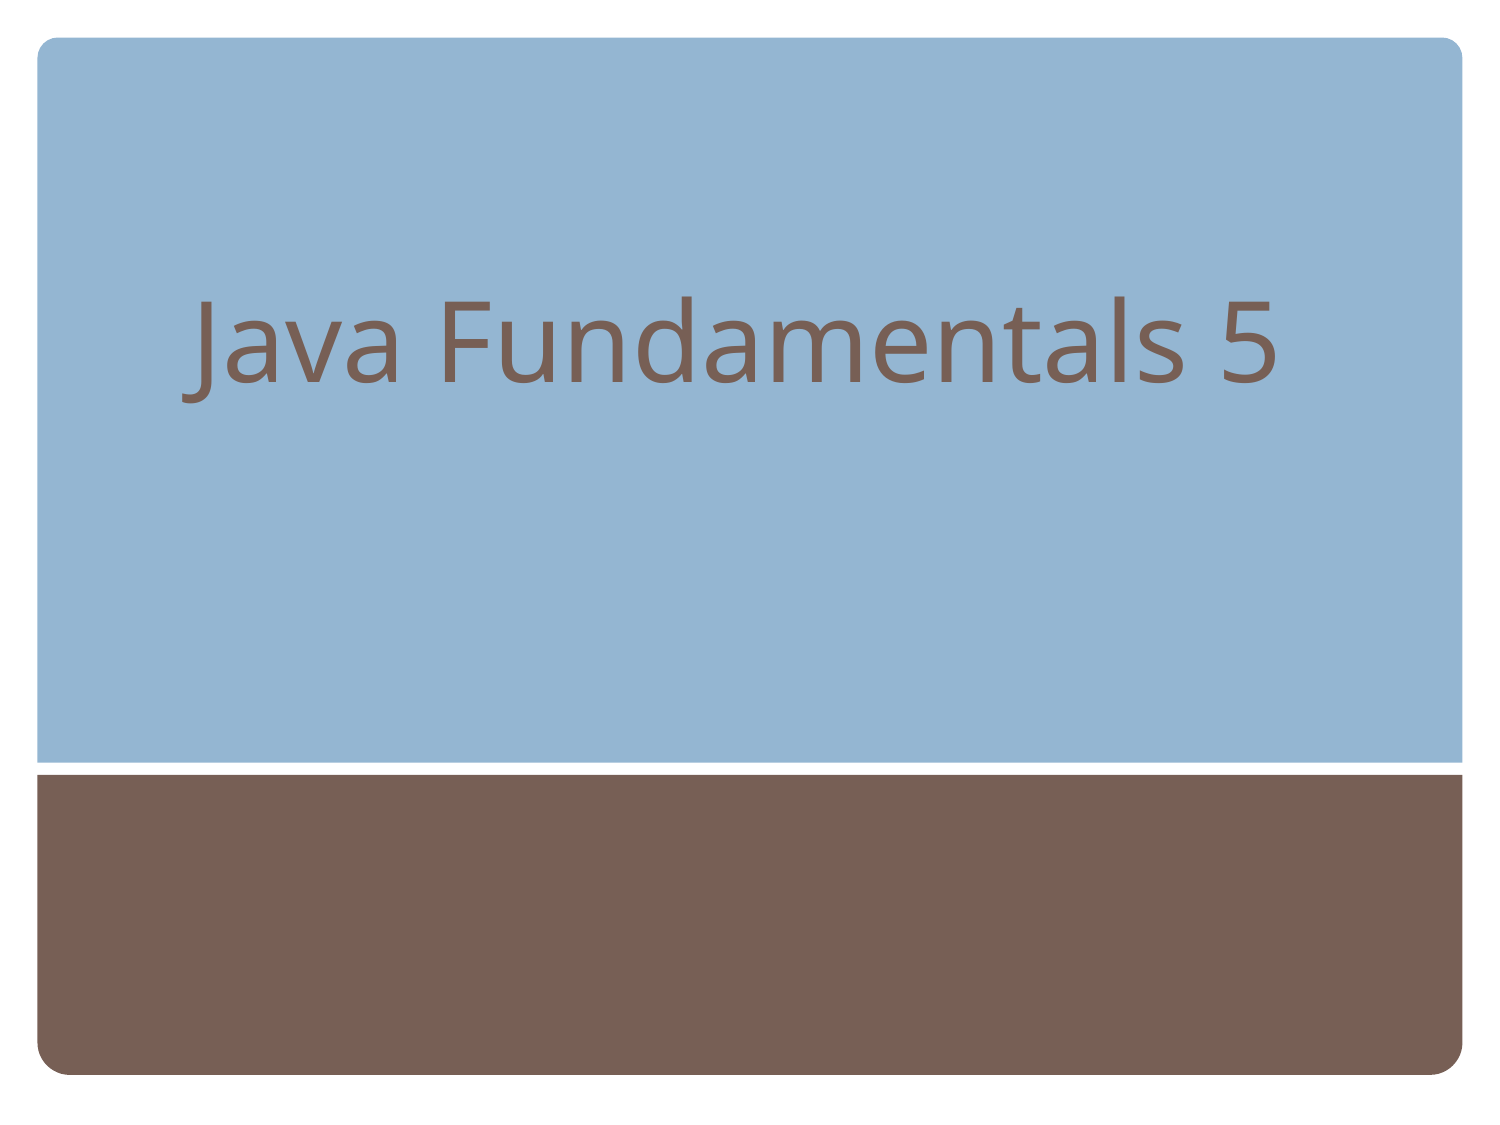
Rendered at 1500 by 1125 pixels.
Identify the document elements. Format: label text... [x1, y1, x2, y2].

title Java Fundamentals 5 [87, 262, 1388, 576]
